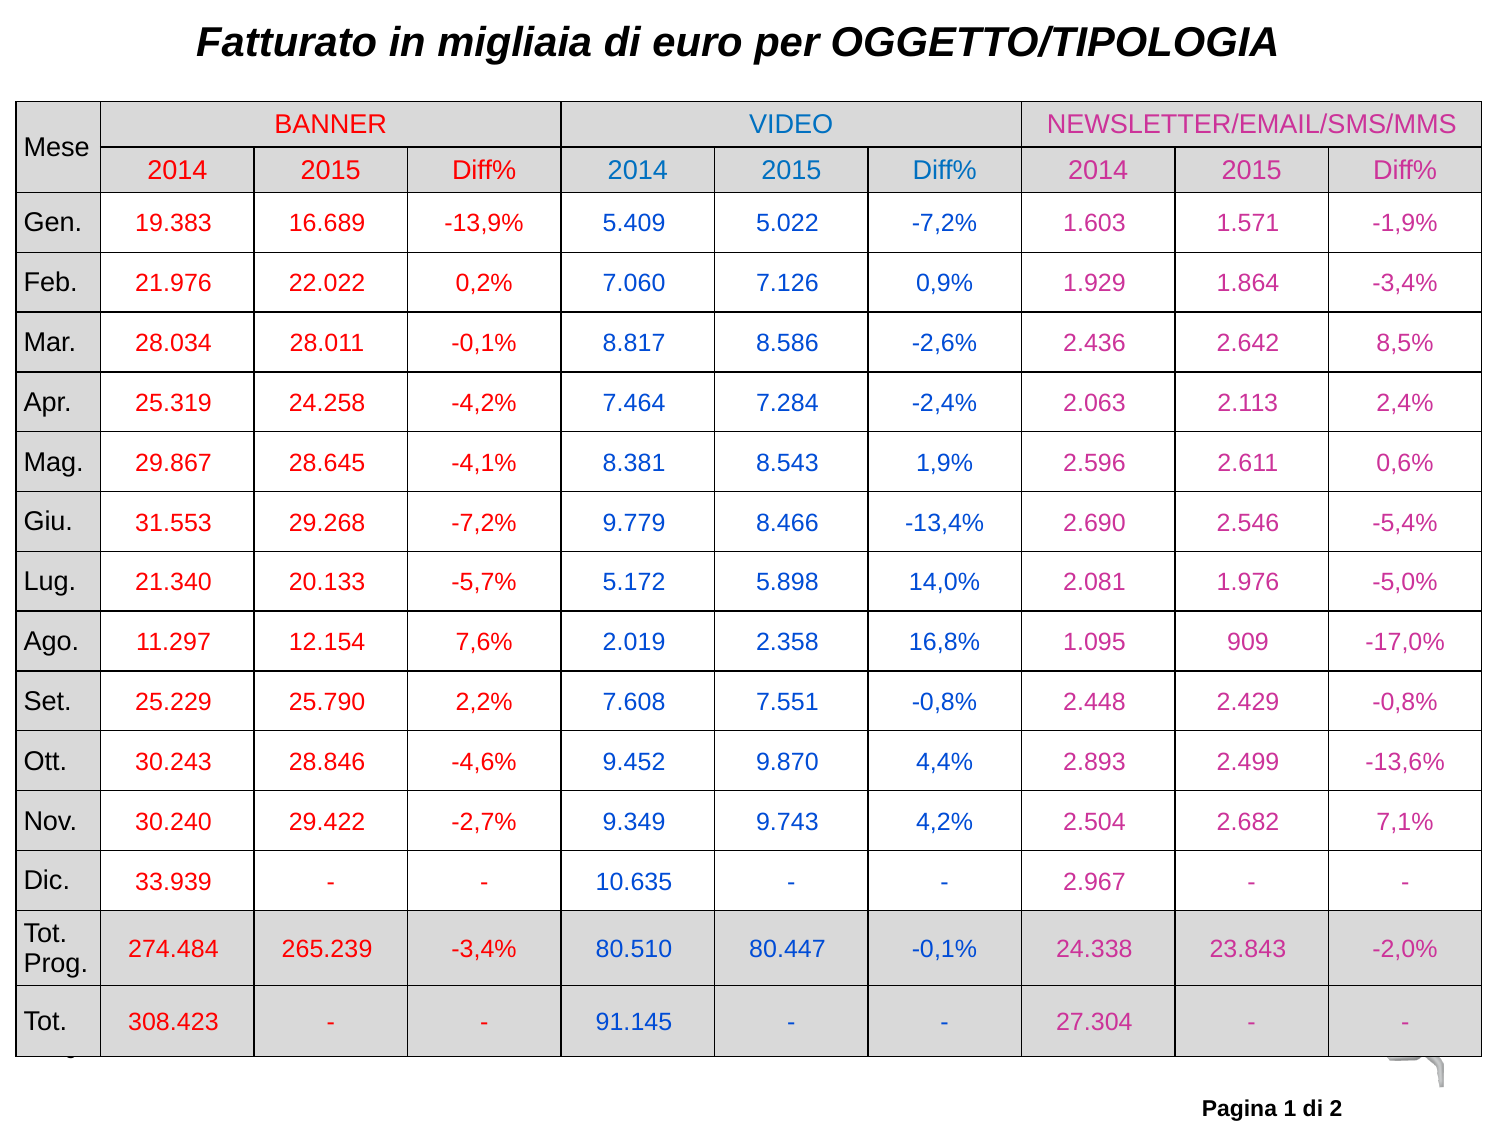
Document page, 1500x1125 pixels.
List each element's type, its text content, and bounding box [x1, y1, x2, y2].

table_cell 30.240 [101, 791, 253, 850]
table_cell - [408, 986, 560, 1056]
table_cell 25.229 [101, 672, 253, 730]
table_cell 2015 [715, 148, 867, 192]
table_cell 2.358 [715, 612, 867, 670]
table_cell Nov. [17, 791, 100, 850]
text_box [601, 32, 632, 88]
table_cell - [408, 851, 560, 910]
table_cell 29.268 [255, 492, 407, 551]
table_cell 0,6% [1329, 432, 1481, 491]
table_cell 25.790 [255, 672, 407, 730]
table_cell 7,6% [408, 612, 560, 670]
table_cell 16.689 [255, 193, 407, 252]
table_cell 7.126 [715, 253, 867, 311]
table_cell 9.349 [562, 791, 714, 850]
table_cell 308.423 [101, 986, 253, 1056]
table_cell -0,8% [1329, 672, 1481, 730]
table_cell 2.063 [1022, 373, 1174, 431]
table_cell 2.499 [1176, 731, 1328, 790]
text_box [645, 42, 676, 86]
table_cell 21.340 [101, 552, 253, 610]
table_cell 2014 [1022, 148, 1174, 192]
table_header VIDEO [562, 102, 1021, 146]
table_cell 274.484 [101, 911, 253, 985]
table_cell -3,4% [408, 911, 560, 985]
table_cell 1,9% [869, 432, 1021, 491]
table_cell 2.690 [1022, 492, 1174, 551]
table_cell 10.635 [562, 851, 714, 910]
table_cell Feb. [17, 253, 100, 311]
table_cell 2.893 [1022, 731, 1174, 790]
table_cell Giu. [17, 492, 100, 551]
table_cell 19.383 [101, 193, 253, 252]
table_cell -7,2% [408, 492, 560, 551]
table_cell 8.817 [562, 313, 714, 371]
table_cell Diff% [869, 148, 1021, 192]
table_cell 2014 [101, 148, 253, 192]
table_cell 2.642 [1176, 313, 1328, 371]
table_cell -5,7% [408, 552, 560, 610]
table_cell 2015 [255, 148, 407, 192]
table_cell 33.939 [101, 851, 253, 910]
table_cell 9.452 [562, 731, 714, 790]
table_cell Diff% [1329, 148, 1481, 192]
table_cell 2.967 [1022, 851, 1174, 910]
table_cell -4,2% [408, 373, 560, 431]
table_cell 2.019 [562, 612, 714, 670]
table_cell - [255, 986, 407, 1056]
table_cell 265.239 [255, 911, 407, 985]
table_cell 14,0% [869, 552, 1021, 610]
table_cell - [1176, 851, 1328, 910]
table_cell Diff% [408, 148, 560, 192]
table_cell - [715, 986, 867, 1056]
table_cell 8.466 [715, 492, 867, 551]
table_cell -13,6% [1329, 731, 1481, 790]
table_header BANNER [101, 102, 560, 146]
table_cell 11.297 [101, 612, 253, 670]
table_cell 30.243 [101, 731, 253, 790]
table_cell 5.409 [562, 193, 714, 252]
table_cell 2.682 [1176, 791, 1328, 850]
table_cell 9.743 [715, 791, 867, 850]
table_cell -13,4% [869, 492, 1021, 551]
table_cell 2.596 [1022, 432, 1174, 491]
table_cell 2.436 [1022, 313, 1174, 371]
table_cell 28.011 [255, 313, 407, 371]
table_cell 5.898 [715, 552, 867, 610]
table_cell 5.172 [562, 552, 714, 610]
table_cell -1,9% [1329, 193, 1481, 252]
table_cell - [869, 851, 1021, 910]
table_cell 91.145 [562, 986, 714, 1056]
table_cell 28.846 [255, 731, 407, 790]
table_cell - [1176, 986, 1328, 1056]
table_cell 31.553 [101, 492, 253, 551]
table_cell 27.304 [1022, 986, 1174, 1056]
table_cell 2,2% [408, 672, 560, 730]
table_cell Gen. [17, 193, 100, 252]
table_cell 2.429 [1176, 672, 1328, 730]
table_cell - [715, 851, 867, 910]
table_cell 24.338 [1022, 911, 1174, 985]
table_cell 25.319 [101, 373, 253, 431]
table_cell 23.843 [1176, 911, 1328, 985]
table_cell 5.022 [715, 193, 867, 252]
table_cell - [1329, 851, 1481, 910]
table_cell -3,4% [1329, 253, 1481, 311]
table_cell 8.586 [715, 313, 867, 371]
table_cell -7,2% [869, 193, 1021, 252]
table_cell 7.551 [715, 672, 867, 730]
table_cell 2.113 [1176, 373, 1328, 431]
table_cell 1.571 [1176, 193, 1328, 252]
table_cell - [869, 986, 1021, 1056]
table_cell -5,4% [1329, 492, 1481, 551]
table_cell 24.258 [255, 373, 407, 431]
table_cell -0,8% [869, 672, 1021, 730]
table_cell 2.546 [1176, 492, 1328, 551]
table_cell -2,4% [869, 373, 1021, 431]
table_cell 9.779 [562, 492, 714, 551]
table_cell 7.284 [715, 373, 867, 431]
table_cell Tot. [17, 986, 100, 1056]
table_cell Lug. [17, 552, 100, 610]
table_cell Ago. [17, 612, 100, 670]
table_cell Ott. [17, 731, 100, 790]
table_cell 7.608 [562, 672, 714, 730]
table_cell 28.034 [101, 313, 253, 371]
table_header NEWSLETTER/EMAIL/SMS/MMS [1022, 102, 1481, 146]
table_cell -13,9% [408, 193, 560, 252]
table_cell 909 [1176, 612, 1328, 670]
table_cell 7,1% [1329, 791, 1481, 850]
table_cell 4,2% [869, 791, 1021, 850]
text_box Pagina 1 di 2 [1187, 1086, 1400, 1125]
table_cell 1.864 [1176, 253, 1328, 311]
table_cell -4,6% [408, 731, 560, 790]
table_cell 2015 [1176, 148, 1328, 192]
table_cell -17,0% [1329, 612, 1481, 670]
table_cell 80.510 [562, 911, 714, 985]
table_cell -2,7% [408, 791, 560, 850]
table_cell -2,6% [869, 313, 1021, 371]
table_cell 7.060 [562, 253, 714, 311]
table_cell Apr. [17, 373, 100, 431]
table_cell 2.081 [1022, 552, 1174, 610]
table_cell 2.504 [1022, 791, 1174, 850]
table_cell 29.422 [255, 791, 407, 850]
table_cell 8,5% [1329, 313, 1481, 371]
table_cell 16,8% [869, 612, 1021, 670]
table_cell 2014 [562, 148, 714, 192]
table_cell 1.976 [1176, 552, 1328, 610]
table_header Mese [17, 102, 100, 192]
table_cell -0,1% [869, 911, 1021, 985]
table_cell - [255, 851, 407, 910]
table_cell 8.543 [715, 432, 867, 491]
table_cell 0,2% [408, 253, 560, 311]
table_cell 22.022 [255, 253, 407, 311]
table_cell 2,4% [1329, 373, 1481, 431]
table_cell 29.867 [101, 432, 253, 491]
table_cell -0,1% [408, 313, 560, 371]
table_cell 9.870 [715, 731, 867, 790]
table_cell Tot. Prog. [17, 911, 100, 985]
table_cell Set. [17, 672, 100, 730]
table_cell - [1329, 986, 1481, 1056]
table_cell 1.603 [1022, 193, 1174, 252]
table_cell 12.154 [255, 612, 407, 670]
table_cell 7.464 [562, 373, 714, 431]
table_cell 20.133 [255, 552, 407, 610]
table_cell 1.095 [1022, 612, 1174, 670]
table_cell Dic. [17, 851, 100, 910]
table_cell -4,1% [408, 432, 560, 491]
table_cell Mar. [17, 313, 100, 371]
text_box Fatturato in migliaia di euro per OGGETTO/TIPOLOGIA [29, 7, 1447, 72]
table_cell 2.448 [1022, 672, 1174, 730]
table_cell 8.381 [562, 432, 714, 491]
table_cell -2,0% [1329, 911, 1481, 985]
table_cell -5,0% [1329, 552, 1481, 610]
table_cell 80.447 [715, 911, 867, 985]
table_cell 4,4% [869, 731, 1021, 790]
table_cell 0,9% [869, 253, 1021, 311]
table_cell 1.929 [1022, 253, 1174, 311]
table_cell 28.645 [255, 432, 407, 491]
table_cell 21.976 [101, 253, 253, 311]
table_cell Mag. [17, 432, 100, 491]
picture [1366, 1057, 1476, 1109]
table_cell 2.611 [1176, 432, 1328, 491]
